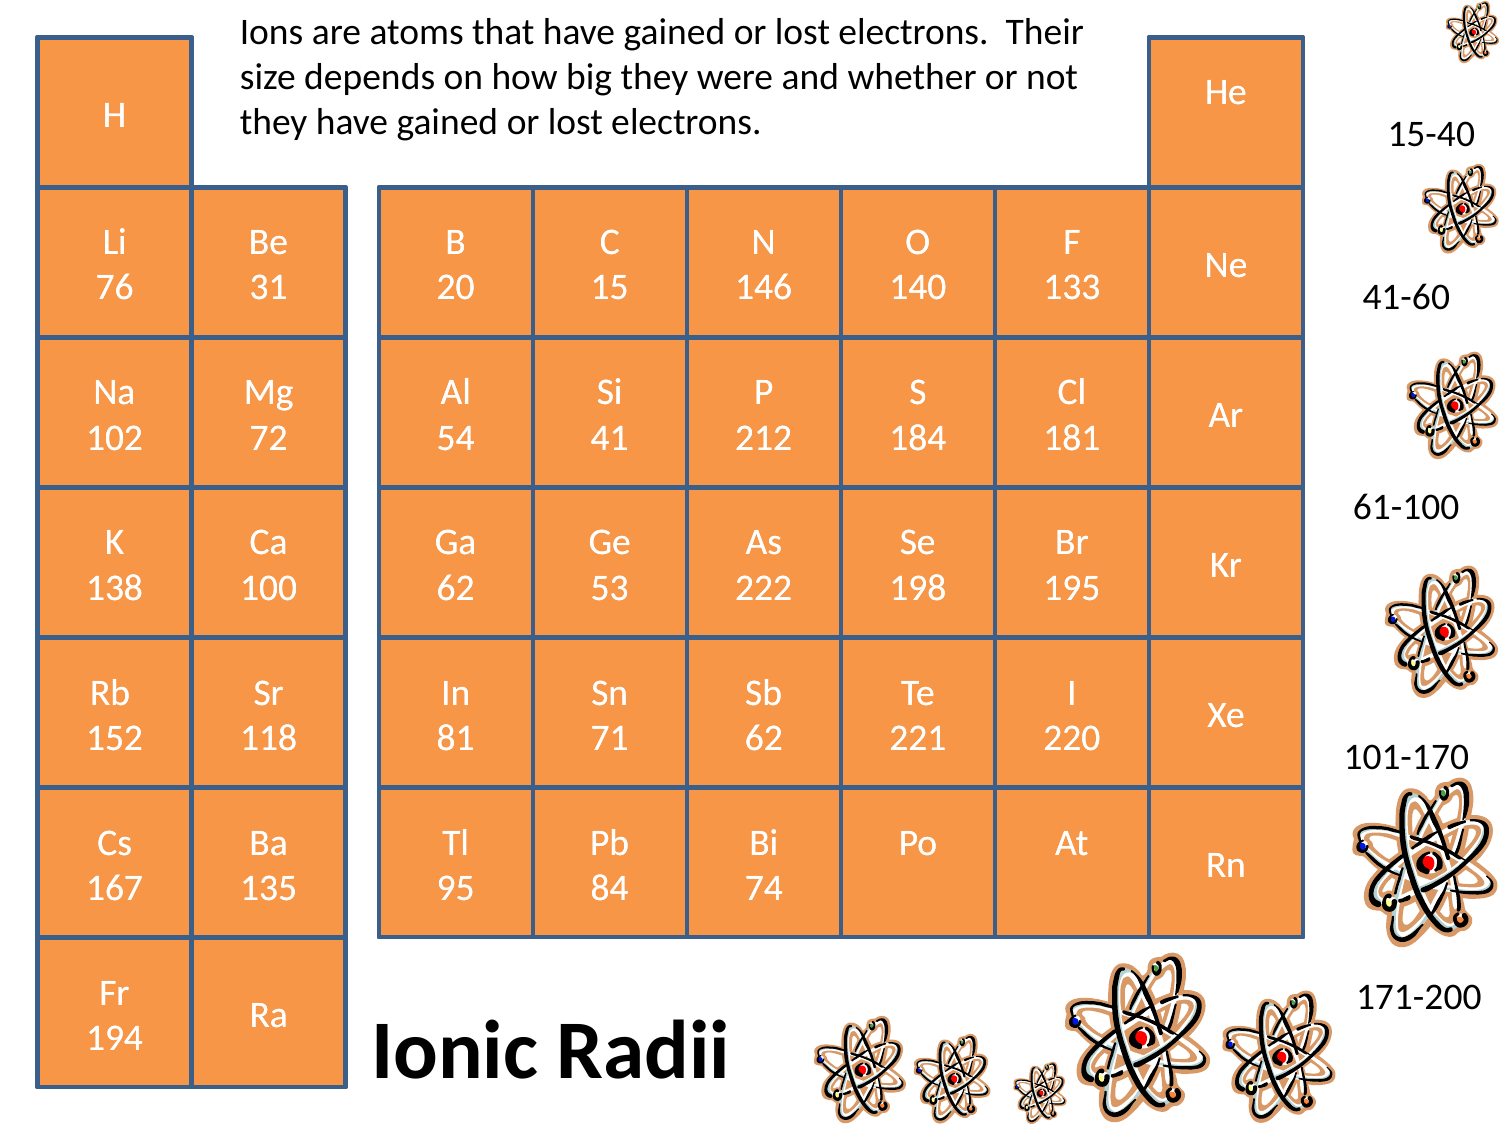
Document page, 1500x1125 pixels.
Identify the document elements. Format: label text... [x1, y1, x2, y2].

text_box Sn 71 [531, 635, 685, 785]
picture [1349, 774, 1500, 951]
text_box Xe [1147, 635, 1305, 785]
picture [1382, 563, 1500, 701]
text_box Sr 118 [189, 635, 348, 785]
text_box Be 31 [189, 185, 348, 335]
text_box Se 198 [839, 485, 993, 635]
text_box Cl 181 [993, 335, 1147, 485]
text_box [812, 949, 1338, 1125]
text_box Ions are atoms that have gained or lost electrons. Their size depends on how big they were and whether or not they have gained or lost electrons. [224, 0, 1128, 150]
text_box Ne [1147, 185, 1305, 335]
text_box Pb 84 [531, 785, 685, 939]
text_box Mg 72 [189, 335, 348, 485]
text_box S 184 [839, 335, 993, 485]
text_box Br 195 [993, 485, 1147, 635]
text_box Na 102 [35, 335, 189, 485]
text_box Po [839, 785, 993, 939]
text_box Sb 62 [685, 635, 839, 785]
picture [1444, 0, 1500, 65]
text_box Ge 53 [531, 485, 685, 635]
text_box Ca 100 [189, 485, 348, 635]
picture [1420, 162, 1500, 256]
text_box Bi 74 [685, 785, 839, 939]
text_box Ba 135 [189, 785, 348, 935]
text_box Ionic Radii [356, 987, 807, 1103]
text_box 61-100 [1312, 474, 1500, 535]
text_box I 220 [993, 635, 1147, 785]
text_box C 15 [531, 185, 685, 335]
text_box Fr 194 [35, 935, 189, 1089]
text_box At [993, 785, 1147, 939]
text_box 15-40 [1337, 101, 1500, 162]
text_box Ar [1147, 335, 1305, 485]
text_box Cs 167 [35, 785, 189, 935]
text_box F 133 [993, 185, 1147, 335]
text_box Ga 62 [377, 485, 531, 635]
text_box Kr [1147, 485, 1305, 635]
picture [1404, 349, 1500, 462]
text_box Rb 152 [35, 635, 189, 785]
text_box In 81 [377, 635, 531, 785]
text_box H [35, 35, 194, 185]
text_box He [1147, 35, 1305, 185]
text_box 171-200 [1341, 964, 1500, 1025]
text_box K 138 [35, 485, 189, 635]
text_box Tl 95 [377, 785, 531, 939]
text_box Al 54 [377, 335, 531, 485]
text_box Li 76 [35, 185, 189, 335]
text_box N 146 [685, 185, 839, 335]
text_box Si 41 [531, 335, 685, 485]
text_box Te 221 [839, 635, 993, 785]
text_box B 20 [377, 185, 531, 335]
text_box As 222 [685, 485, 839, 635]
text_box Ra [189, 935, 348, 1089]
text_box Rn [1147, 785, 1305, 939]
text_box P 212 [685, 335, 839, 485]
text_box 41-60 [1312, 264, 1500, 325]
text_box 101-170 [1312, 724, 1500, 785]
text_box O 140 [839, 185, 993, 335]
